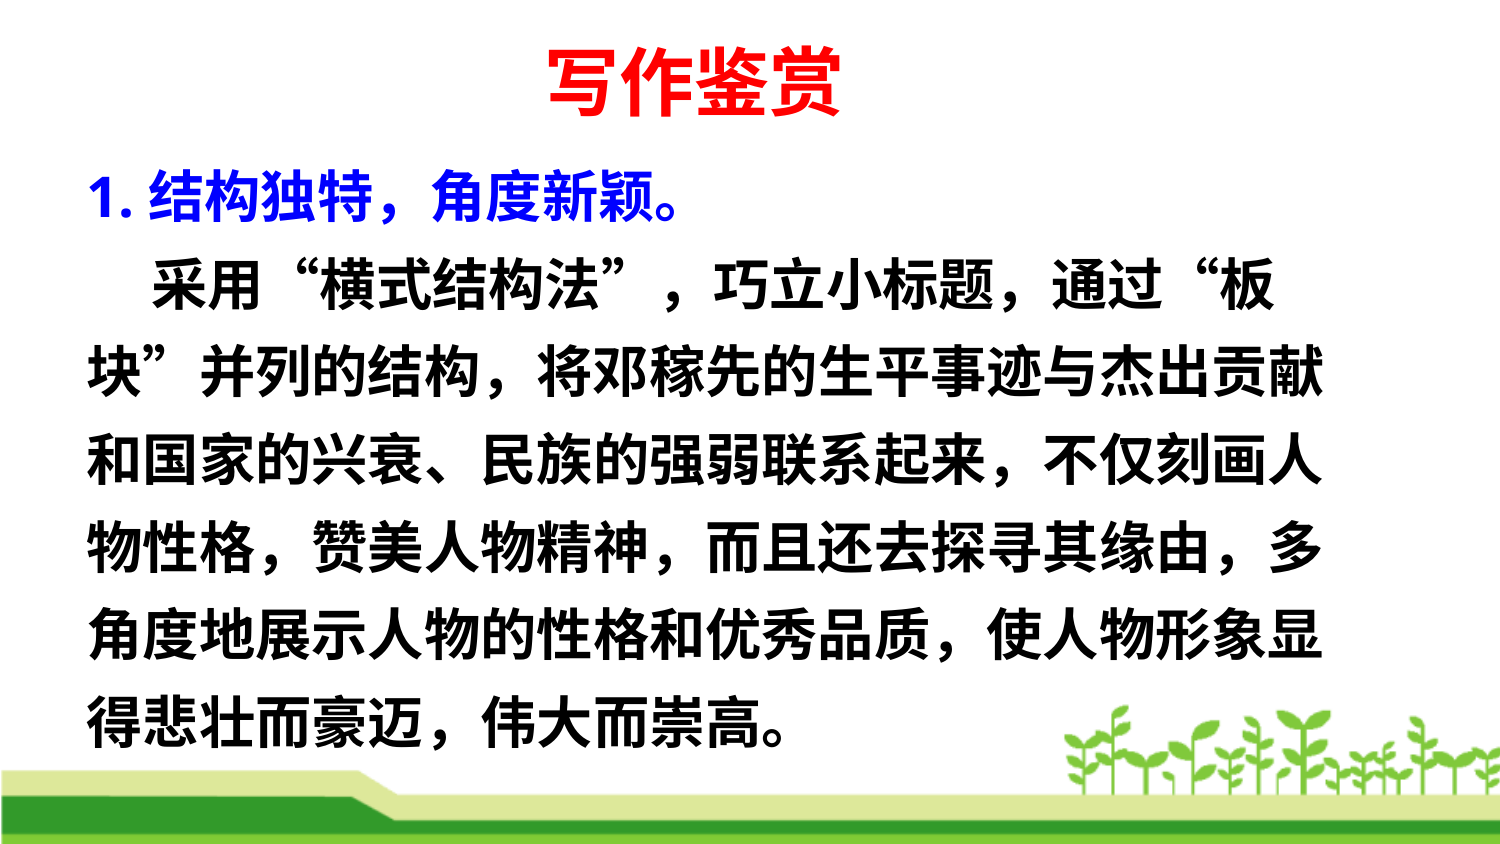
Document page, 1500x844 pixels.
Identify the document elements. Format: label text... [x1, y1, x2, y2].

text_box 1.结构独特，角度新颖。 采用“横式结构法”，巧立小标题，通过“板块”并列的结构，将邓稼先的生平事迹与杰出贡献和国家的兴衰、民族的强弱联系起来，不仅刻画人物性格，赞美人物精神，而且还去探寻其缘由，多角度地展示人物的性格和优秀品质，使人物形象显得悲壮而豪迈，伟大而崇高。 [71, 133, 1379, 763]
text_box 写作鉴赏 [529, 27, 936, 133]
picture [0, 0, 1500, 844]
